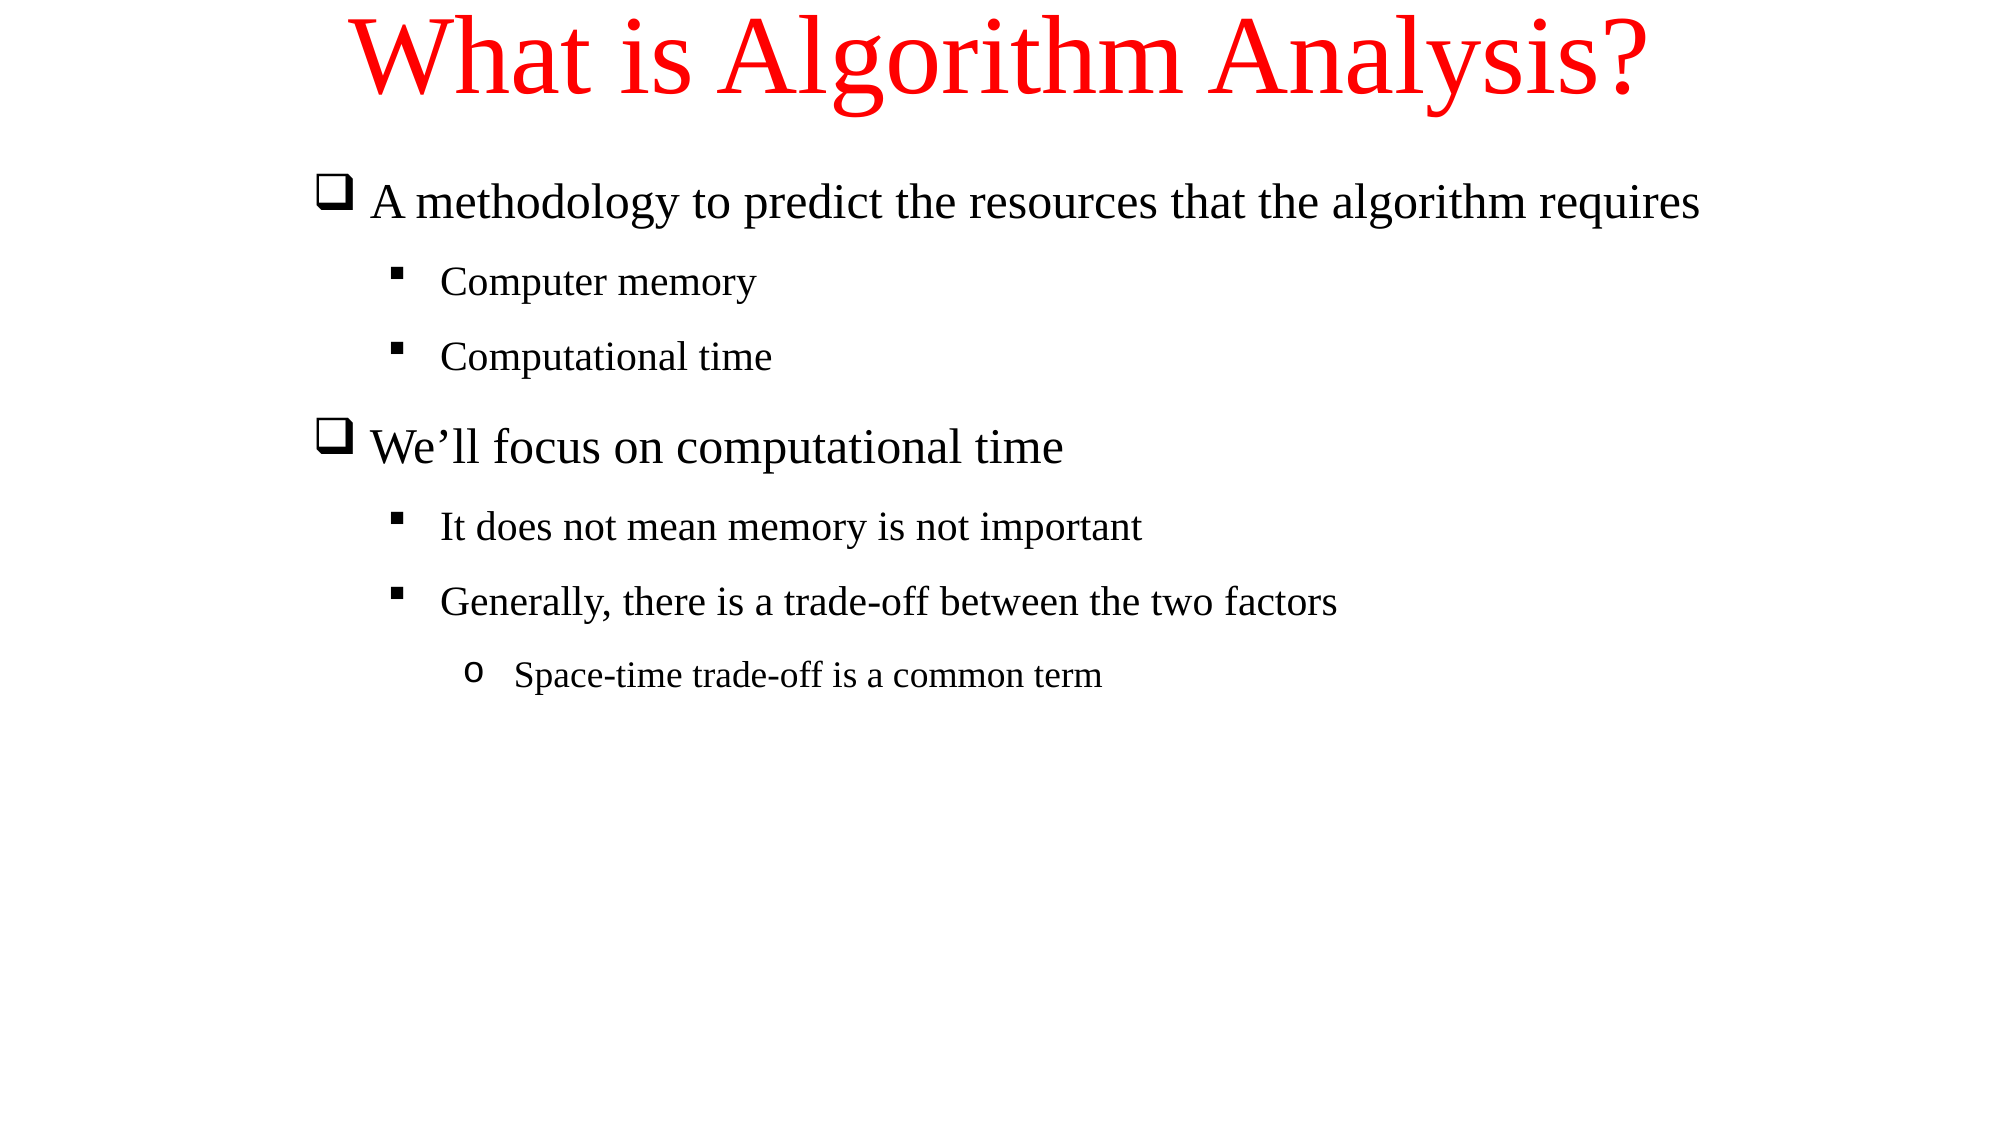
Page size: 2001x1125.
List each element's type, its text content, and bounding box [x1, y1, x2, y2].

subtitle A methodology to predict the resources that the algorithm requires Computer memory Computational time We’ll focus on computational time It does not mean memory is not important Generally, there is a trade-off between the two factors Space-time trade-off is a common term [278, 172, 1728, 1032]
title What is Algorithm Analysis? [284, 23, 1716, 126]
